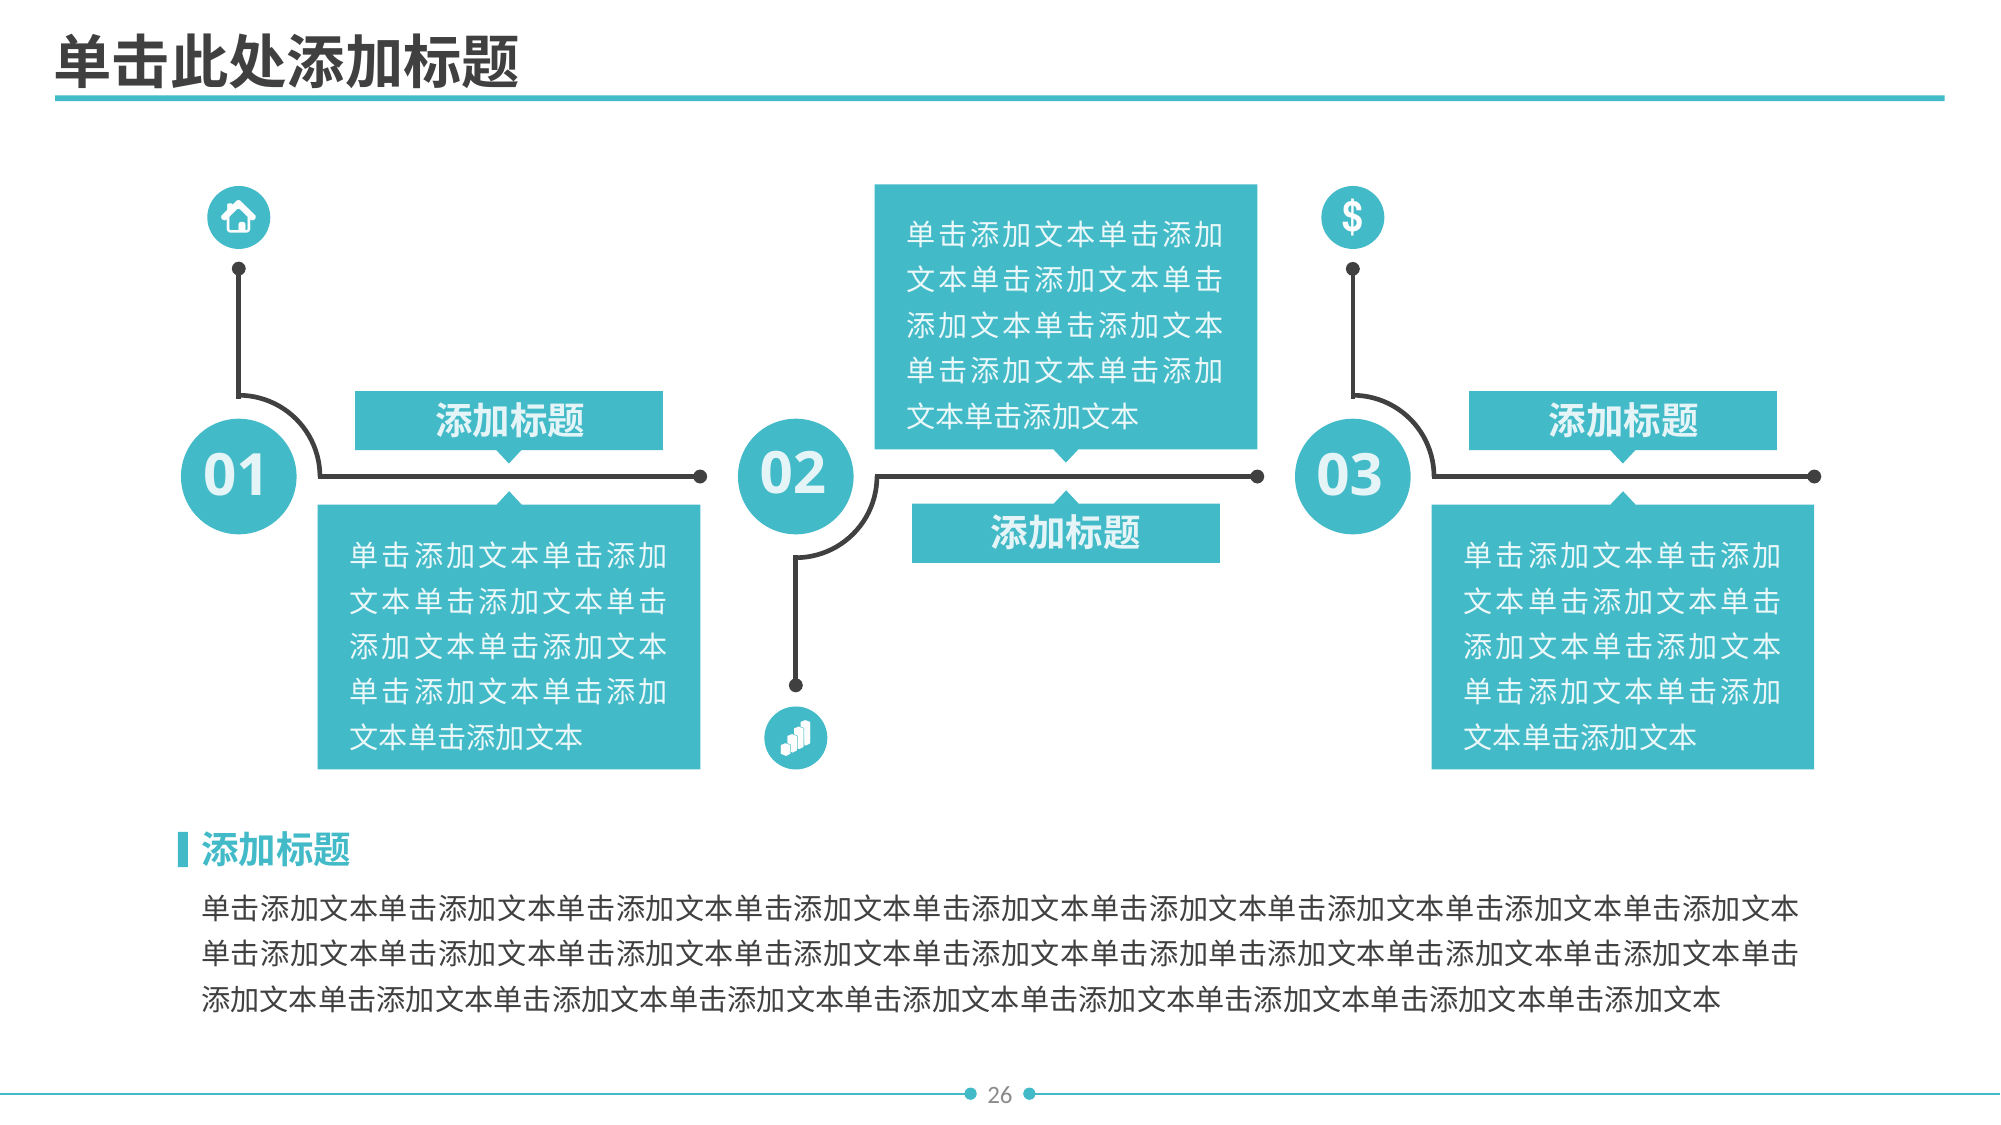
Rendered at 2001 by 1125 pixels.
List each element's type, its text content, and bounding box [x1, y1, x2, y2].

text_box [1321, 185, 1385, 249]
text_box [1352, 394, 1410, 418]
text_box 添加标题 [186, 819, 524, 872]
text_box 单击此处添加标题 [39, 26, 1174, 104]
text_box 单击添加文本单击添加文本单击添加文本单击添加文本单击添加文本单击添加文本单击添加文本单击添加文本单击添加文本单击添加文本单击添加文本单击添加文本单击添加文本单击添加文本单击添加单击添加文本单击添加文本单击添加文本单击添加文本单击添加文本单击添加文本单击添加文本单击添加文本单击添加文本单击添加文本单击添加文本单击添加文本 [186, 872, 1817, 1024]
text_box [1431, 390, 1815, 770]
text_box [764, 706, 828, 770]
text_box [238, 394, 296, 418]
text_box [874, 184, 1258, 563]
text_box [737, 418, 854, 535]
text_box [317, 390, 701, 770]
text_box [297, 419, 317, 477]
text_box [1294, 418, 1411, 535]
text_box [180, 418, 297, 535]
slide_number 26 [774, 1063, 1225, 1124]
text_box [177, 831, 189, 868]
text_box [207, 185, 271, 249]
text_box [1411, 419, 1431, 477]
text_box [795, 535, 853, 559]
text_box [854, 476, 874, 534]
